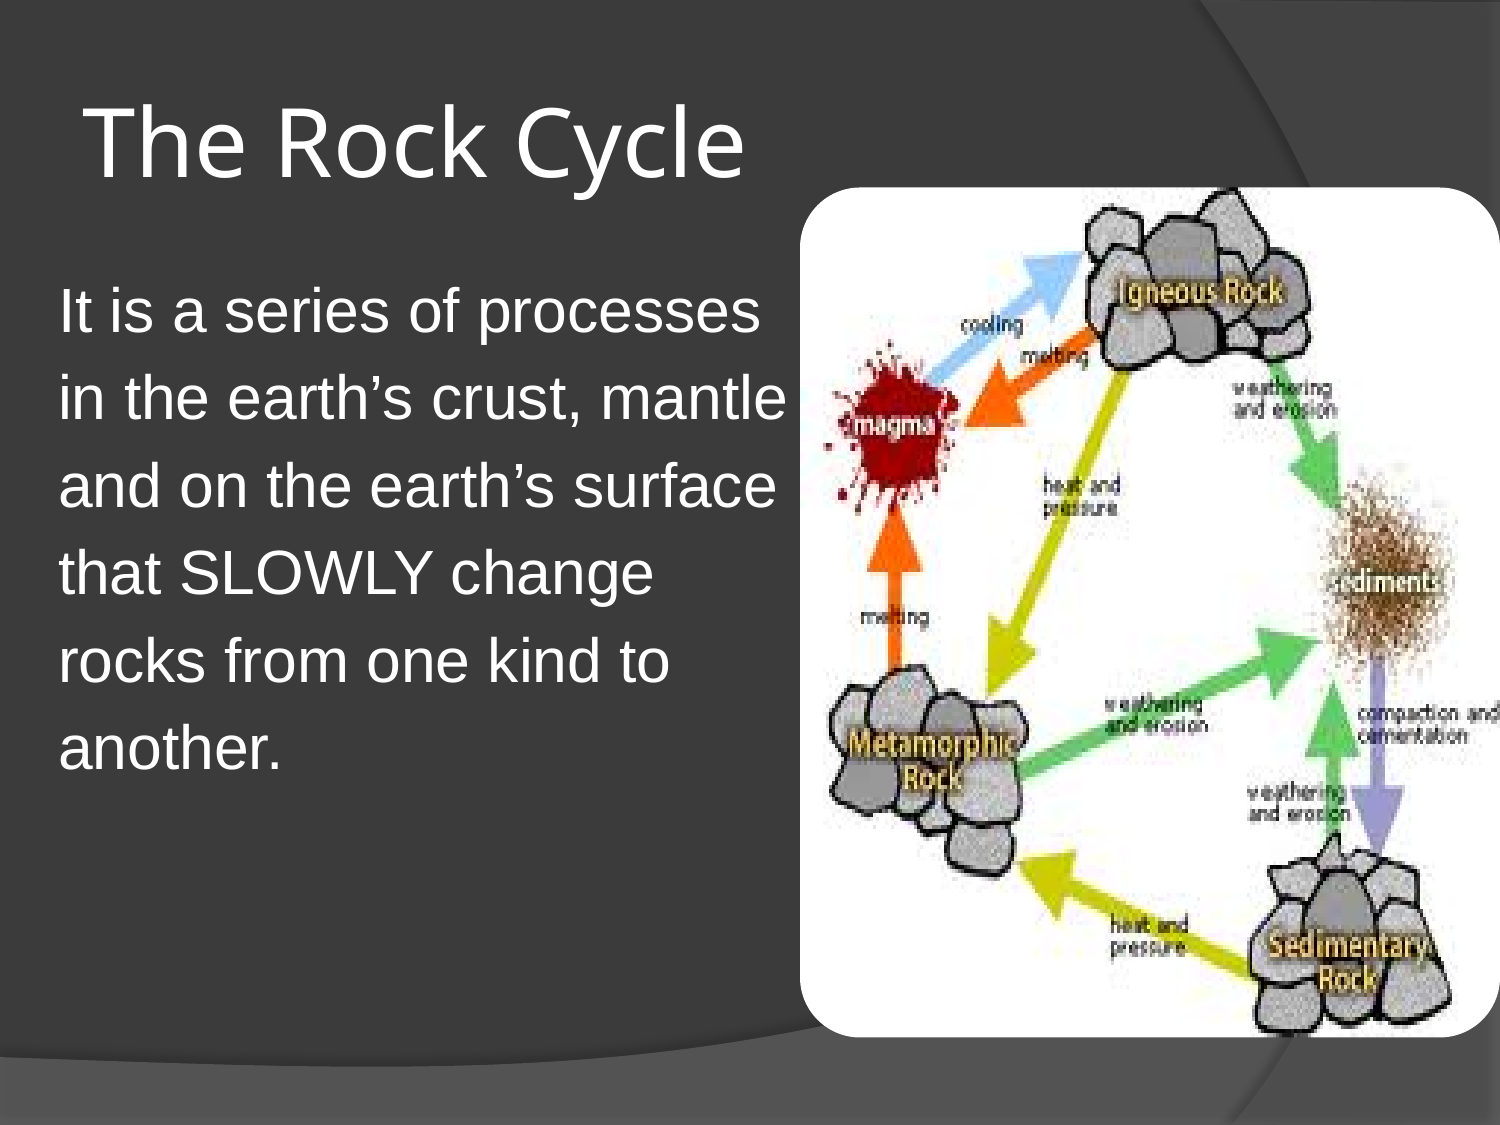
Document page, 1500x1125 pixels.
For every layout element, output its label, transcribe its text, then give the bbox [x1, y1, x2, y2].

list It is a series of processes in the earth’s crust, mantle and on the earth’s surface that SLOWLY change rocks from one kind to another. [37, 262, 790, 1005]
picture [799, 187, 1500, 1038]
title The Rock Cycle [75, 45, 1300, 233]
